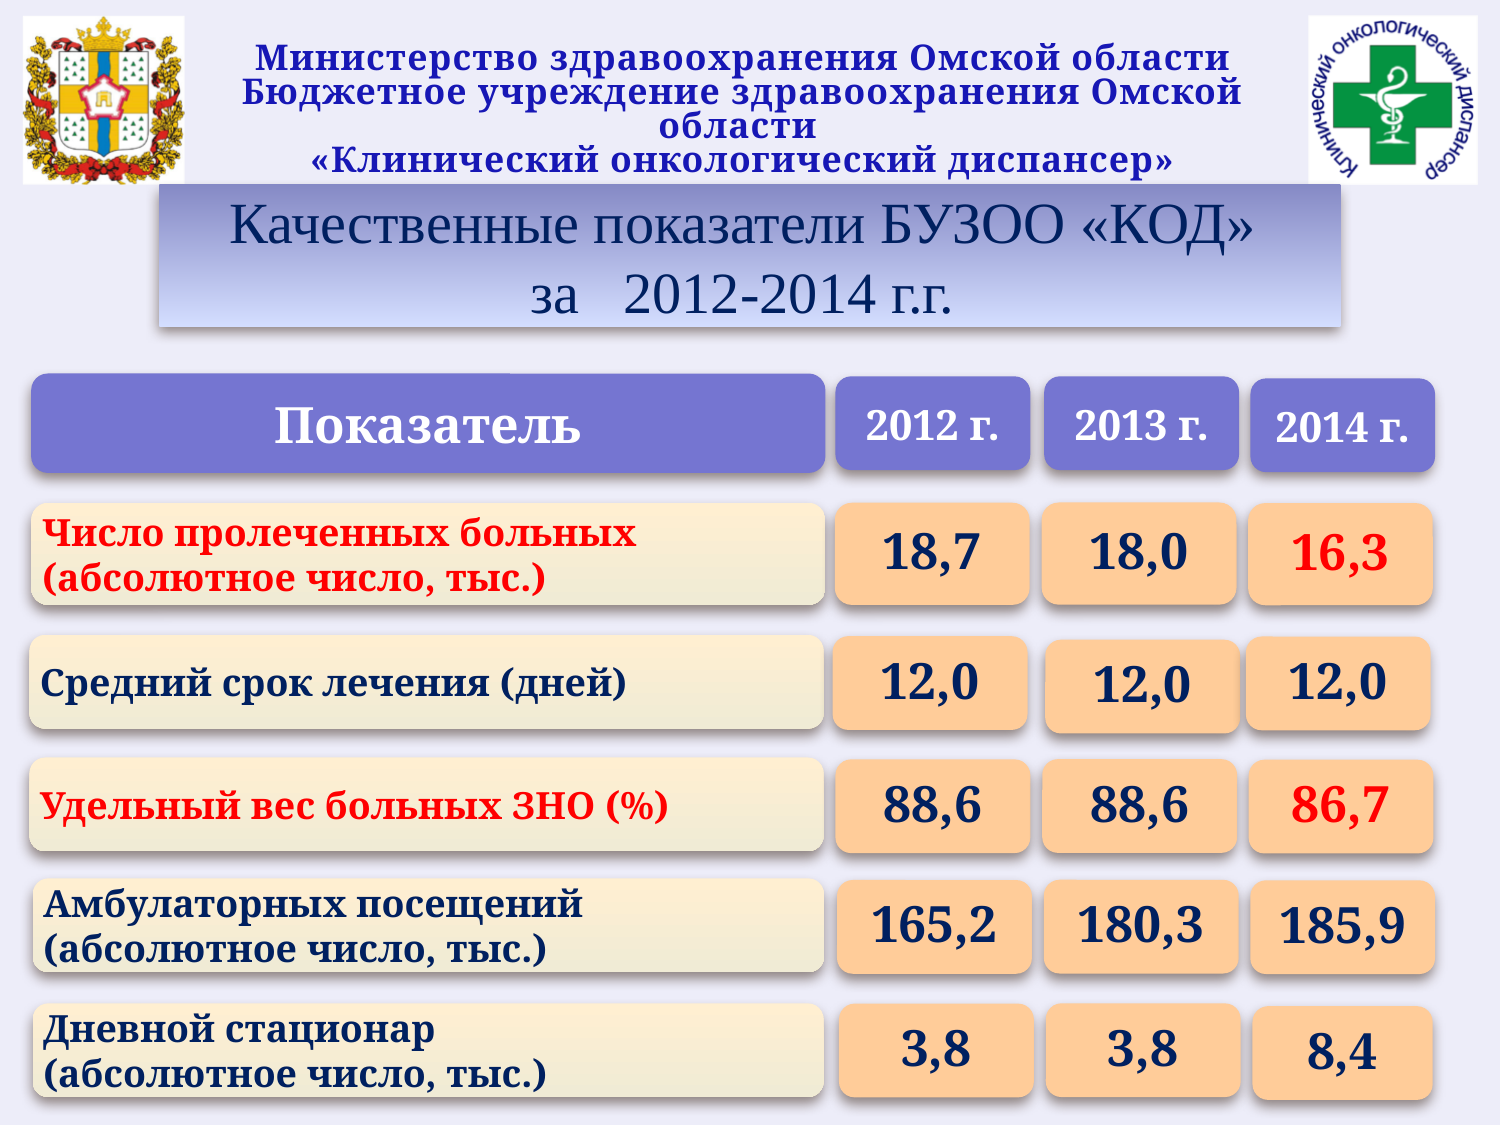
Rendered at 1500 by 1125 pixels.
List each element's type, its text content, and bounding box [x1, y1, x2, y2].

text_box Число пролеченных больных (абсолютное число, тыс.) [31, 502, 826, 605]
text_box 88,6 [1042, 759, 1238, 853]
text_box 18,0 [1041, 502, 1237, 605]
text_box 12,0 [832, 636, 1028, 730]
text_box Дневной стационар (абсолютное число, тыс.) [32, 1003, 824, 1098]
text_box 12,0 [1245, 636, 1431, 731]
text_box 3,8 [1045, 1003, 1241, 1098]
text_box 18,7 [834, 502, 1030, 605]
text_box 86,7 [1248, 759, 1434, 854]
text_box Удельный вес больных ЗНО (%) [29, 757, 824, 852]
text_box 3,8 [838, 1003, 1034, 1098]
text_box Амбулаторных посещений (абсолютное число, тыс.) [32, 878, 825, 973]
text_box 88,6 [835, 759, 1031, 854]
text_box 180,3 [1043, 879, 1239, 974]
text_box Показатель [31, 373, 826, 473]
text_box 8,4 [1252, 1006, 1433, 1100]
text_box 12,0 [1045, 639, 1239, 734]
text_box Качественные показатели БУЗОО «КОД» за 2012-2014 г.г. [159, 203, 1341, 327]
text_box 185,9 [1250, 880, 1436, 975]
text_box 2014 г. [1250, 378, 1436, 473]
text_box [22, 15, 1478, 185]
text_box Средний срок лечения (дней) [29, 634, 824, 729]
text_box 16,3 [1248, 503, 1433, 606]
text_box 2013 г. [1044, 376, 1240, 471]
text_box 2012 г. [835, 376, 1031, 471]
text_box 165,2 [836, 879, 1032, 974]
